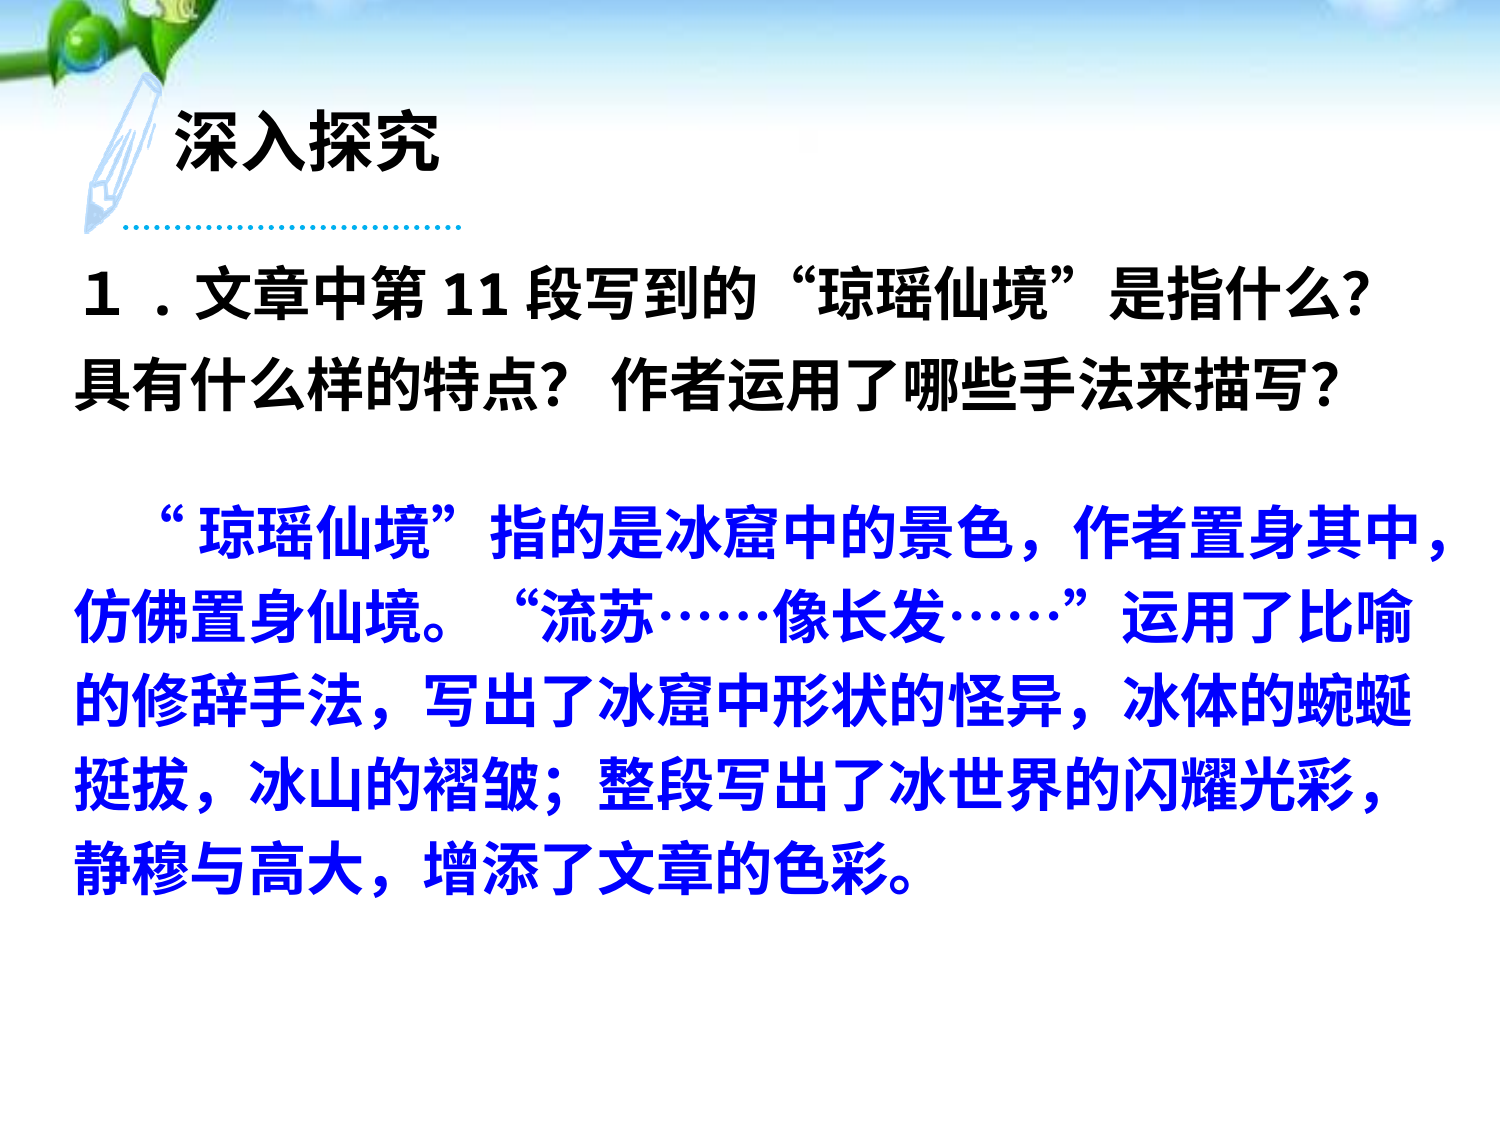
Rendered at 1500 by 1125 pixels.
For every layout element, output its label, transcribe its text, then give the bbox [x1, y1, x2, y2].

picture [0, 0, 1500, 1125]
text_box １.文章中第11段写到的“琼瑶仙境”是指什么？具有什么样的特点？ 作者运用了哪些手法来描写？ [58, 229, 1447, 426]
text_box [83, 72, 471, 235]
text_box “琼瑶仙境”指的是冰窟中的景色，作者置身其中，仿佛置身仙境。“流苏……像长发……”运用了比喻的修辞手法，写出了冰窟中形状的怪异，冰体的蜿蜒挺拔，冰山的褶皱；整段写出了冰世界的闪耀光彩，静穆与高大，增添了文章的色彩。 [58, 475, 1447, 910]
